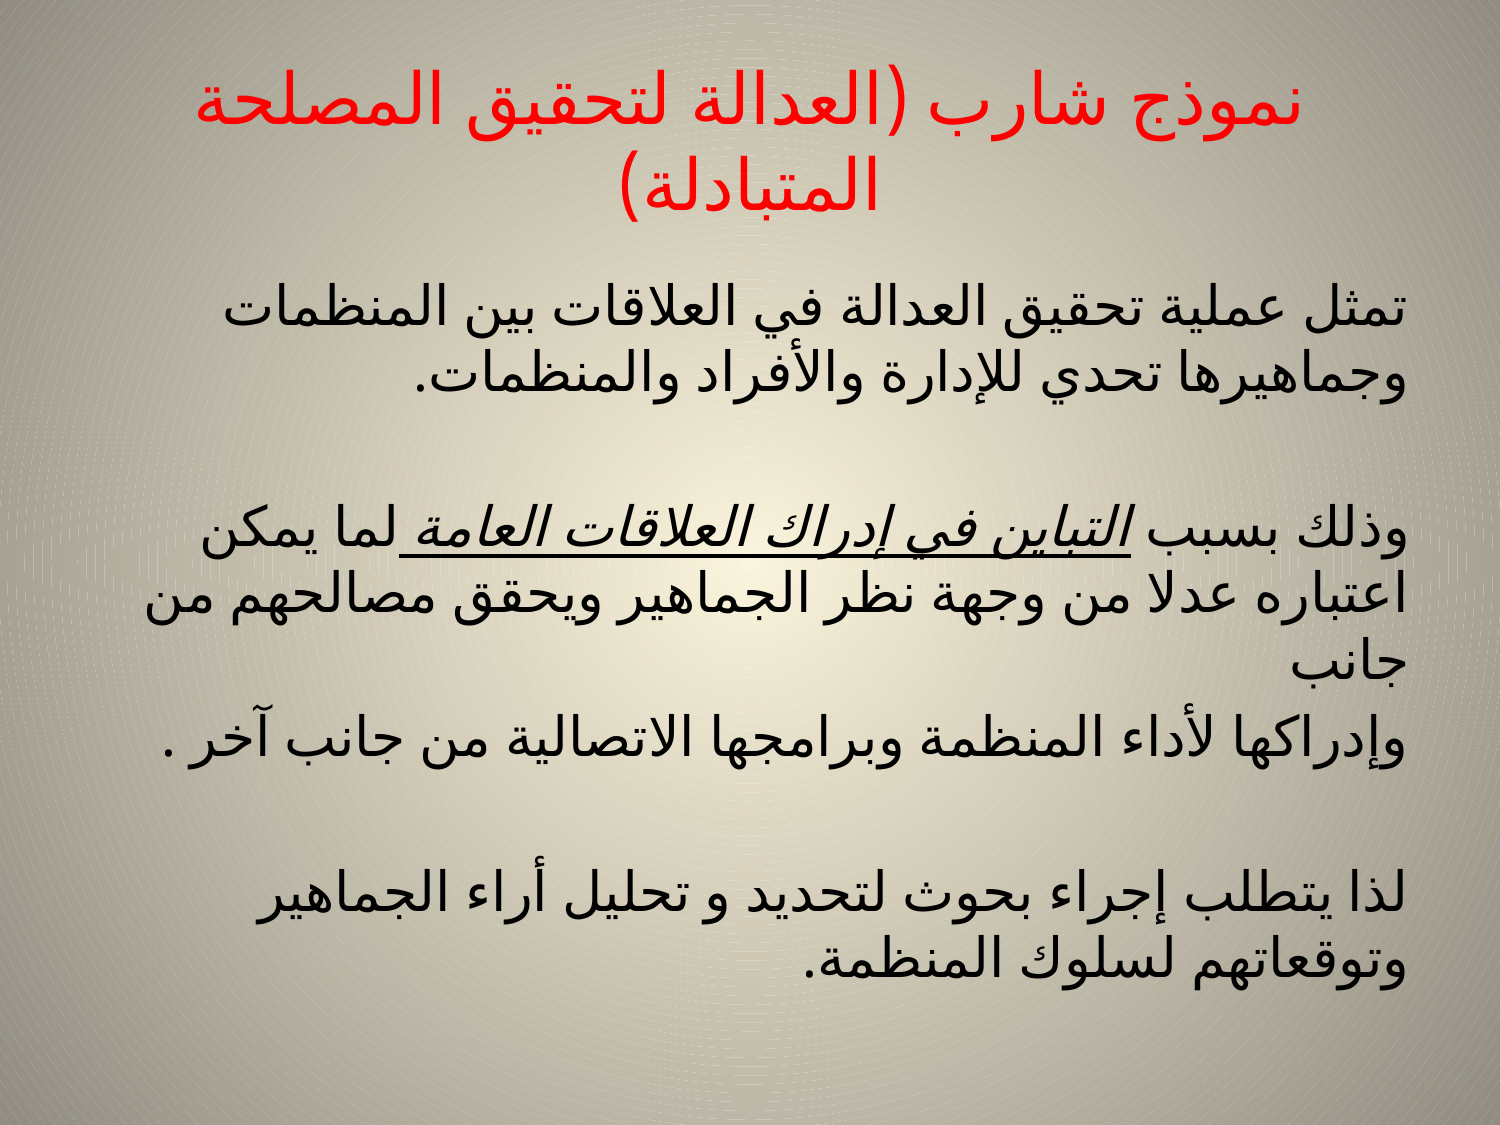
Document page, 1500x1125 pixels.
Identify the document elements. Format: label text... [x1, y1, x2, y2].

list تمثل عملية تحقيق العدالة في العلاقات بين المنظمات وجماهيرها تحدي للإدارة والأفراد والمنظمات. وذلك بسبب التباين في إدراك العلاقات العامة لما يمكن اعتباره عدلا من وجهة نظر الجماهير ويحقق مصالحهم من جانب وإدراكها لأداء المنظمة وبرامجها الاتصالية من جانب آخر . لذا يتطلب إجراء بحوث لتحديد و تحليل أراء الجماهير وتوقعاتهم لسلوك المنظمة. [75, 262, 1425, 1005]
title نموذج شارب (العدالة لتحقيق المصلحة المتبادلة) [75, 45, 1425, 233]
